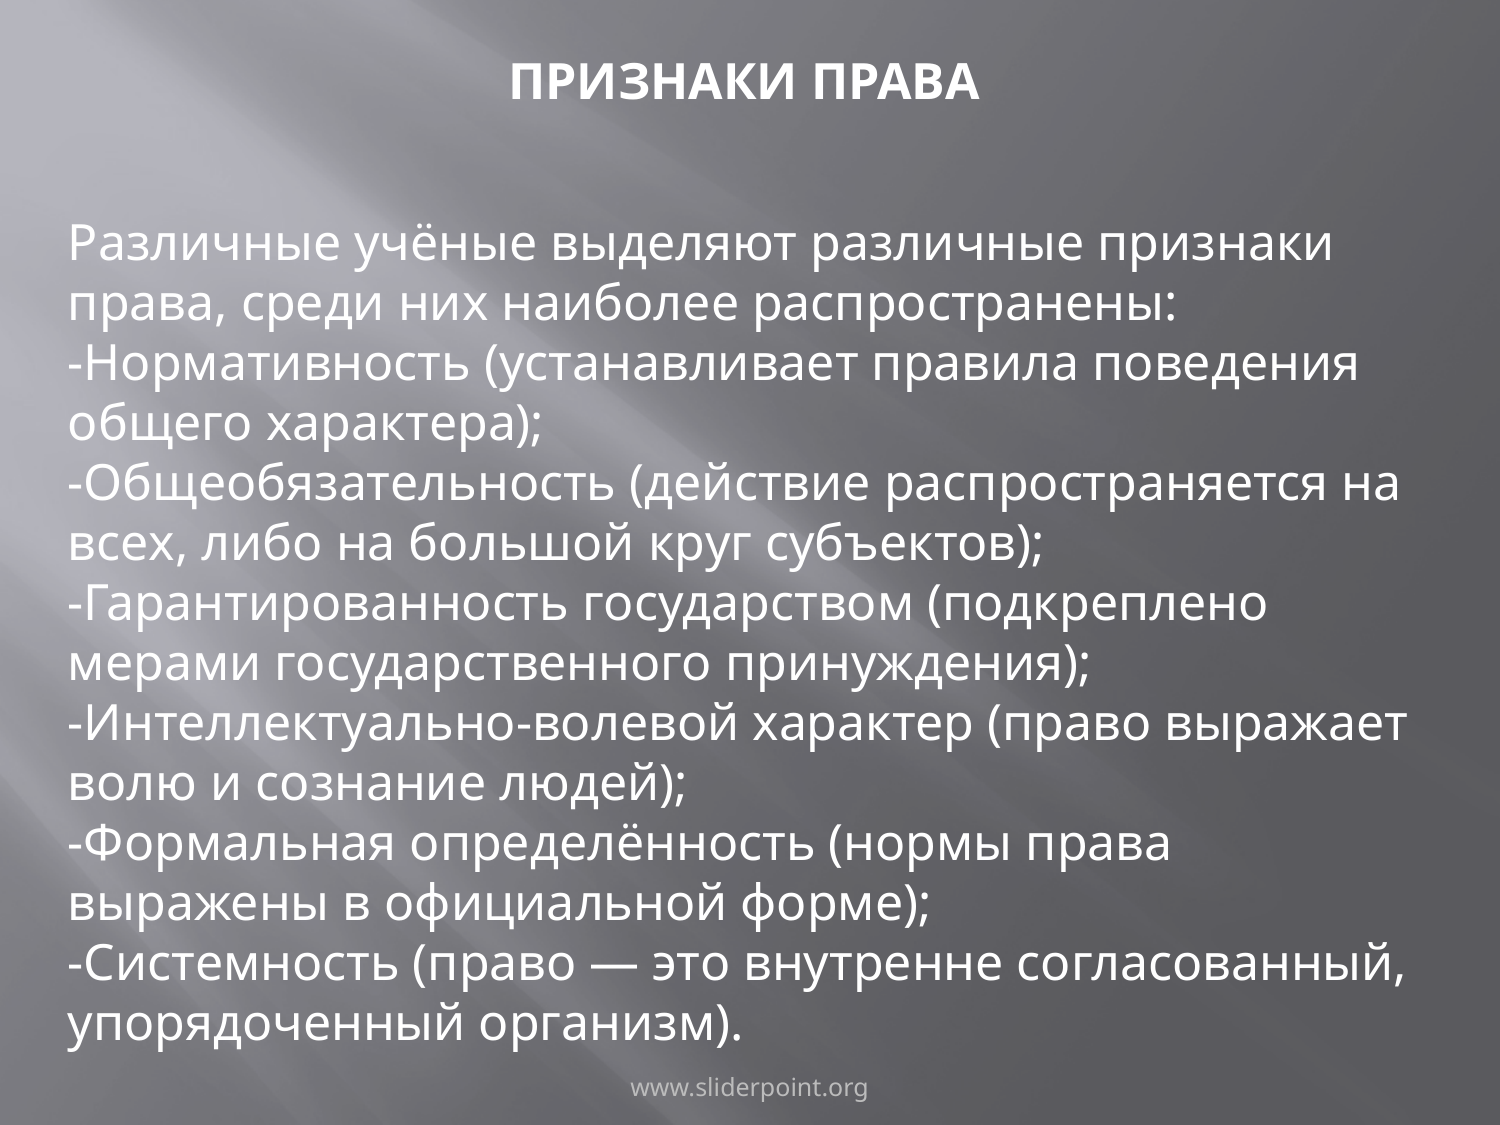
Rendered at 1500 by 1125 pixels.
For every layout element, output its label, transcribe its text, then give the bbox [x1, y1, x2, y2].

text_box ПРИЗНАКИ ПРАВА Различные учёные выделяют различные признаки права, среди них наиболее распространены: -Нормативность (устанавливает правила поведения общего характера); -Общеобязательность (действие распространяется на всех, либо на большой круг субъектов); -Гарантированность государством (подкреплено мерами государственного принуждения); -Интеллектуально-волевой характер (право выражает волю и сознание людей); -Формальная определённость (нормы права выражены в официальной форме); -Системность (право — это внутренне согласованный, упорядоченный организм). [53, 42, 1436, 1058]
footer www.sliderpoint.org [512, 1052, 988, 1113]
